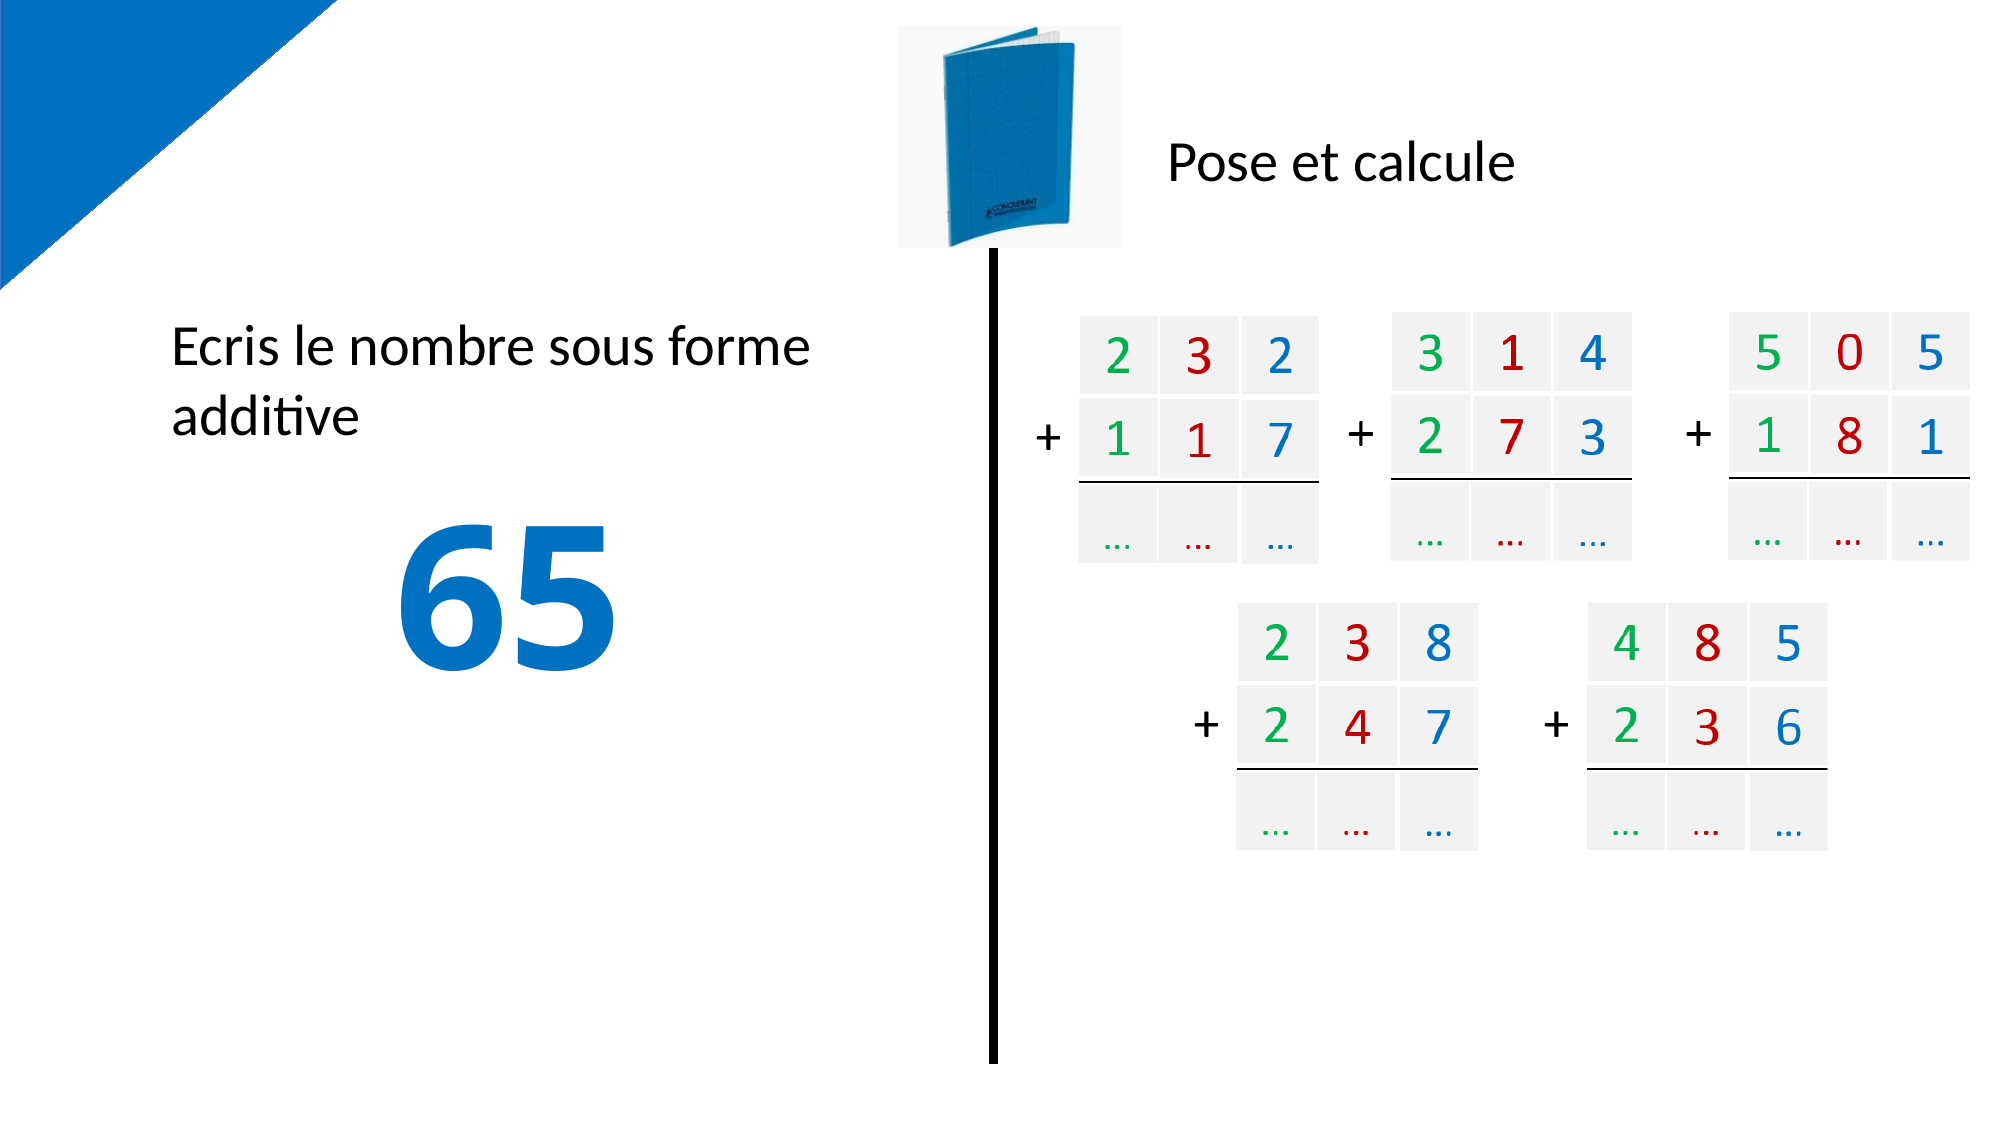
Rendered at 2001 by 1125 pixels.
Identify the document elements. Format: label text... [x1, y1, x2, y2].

text_box Ecris le nombre sous forme additive [156, 299, 898, 455]
text_box [0, 0, 337, 290]
picture [897, 26, 1121, 248]
text_box Pose et calcule [1152, 115, 1893, 201]
text_box 65 [379, 455, 639, 717]
picture [1027, 304, 1974, 862]
